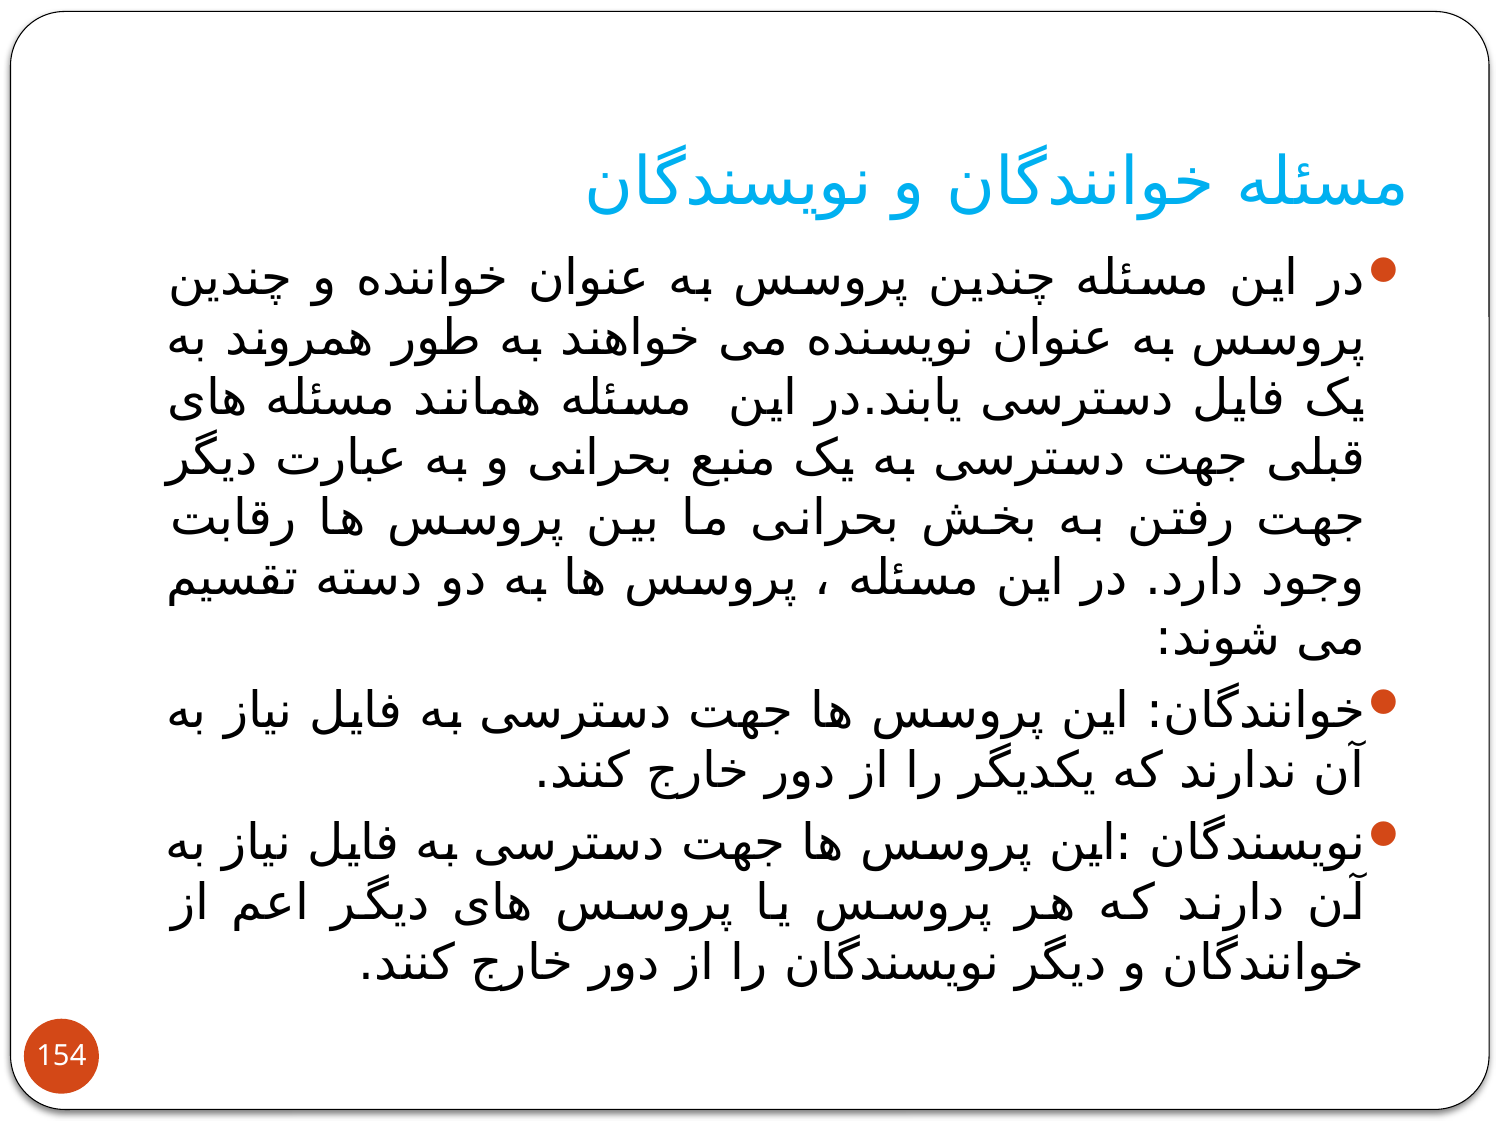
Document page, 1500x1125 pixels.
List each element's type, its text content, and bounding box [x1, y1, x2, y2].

title مسئله خوانندگان و نویسندگان [150, 45, 1425, 233]
list در این مسئله چندین پروسس به عنوان خواننده و چندین پروسس به عنوان نویسنده می خواهند به طور همروند به یک فایل دسترسی یابند.در این مسئله همانند مسئله های قبلی جهت دسترسی به یک منبع بحرانی و به عبارت دیگر جهت رفتن به بخش بحرانی ما بین پروسس ها رقابت وجود دارد. در این مسئله ، پروسس ها به دو دسته تقسیم می شوند: خوانندگان: این پروسس ها جهت دسترسی به فایل نیاز به آن ندارند که یکدیگر را از دور خارج کنند. نویسندگان :این پروسس ها جهت دسترسی به فایل نیاز به آن دارند که هر پروسس یا پروسس های دیگر اعم از خوانندگان و دیگر نویسندگان را از دور خارج کنند. [150, 237, 1425, 988]
slide_number 154 [23, 1018, 99, 1094]
